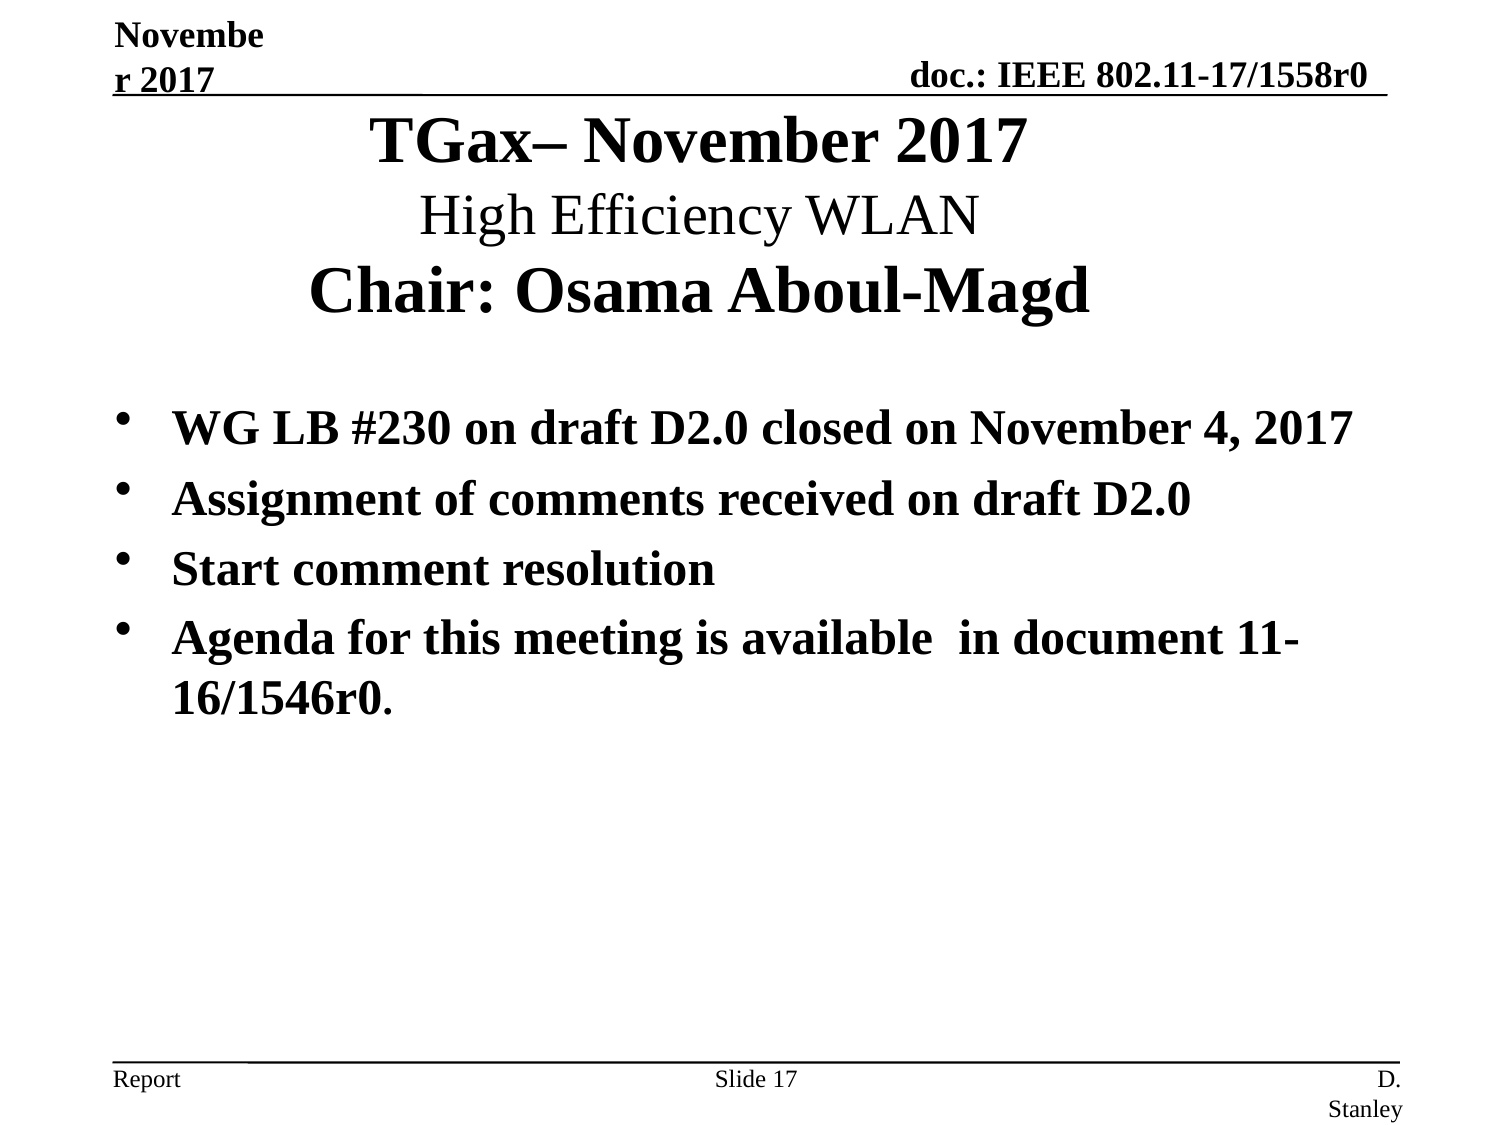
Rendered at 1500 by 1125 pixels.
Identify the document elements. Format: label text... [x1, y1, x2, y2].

slide_number Slide 17 [712, 1075, 800, 1093]
list WG LB #230 on draft D2.0 closed on November 4, 2017 Assignment of comments received on draft D2.0 Start comment resolution Agenda for this meeting is available in document 11-16/1546r0. [99, 387, 1463, 1075]
title TGax– November 2017 High Efficiency WLAN Chair: Osama Aboul-Magd [62, 125, 1338, 388]
footer D. Stanley, HP Enterprise [1325, 1075, 1402, 1093]
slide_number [114, 54, 274, 101]
